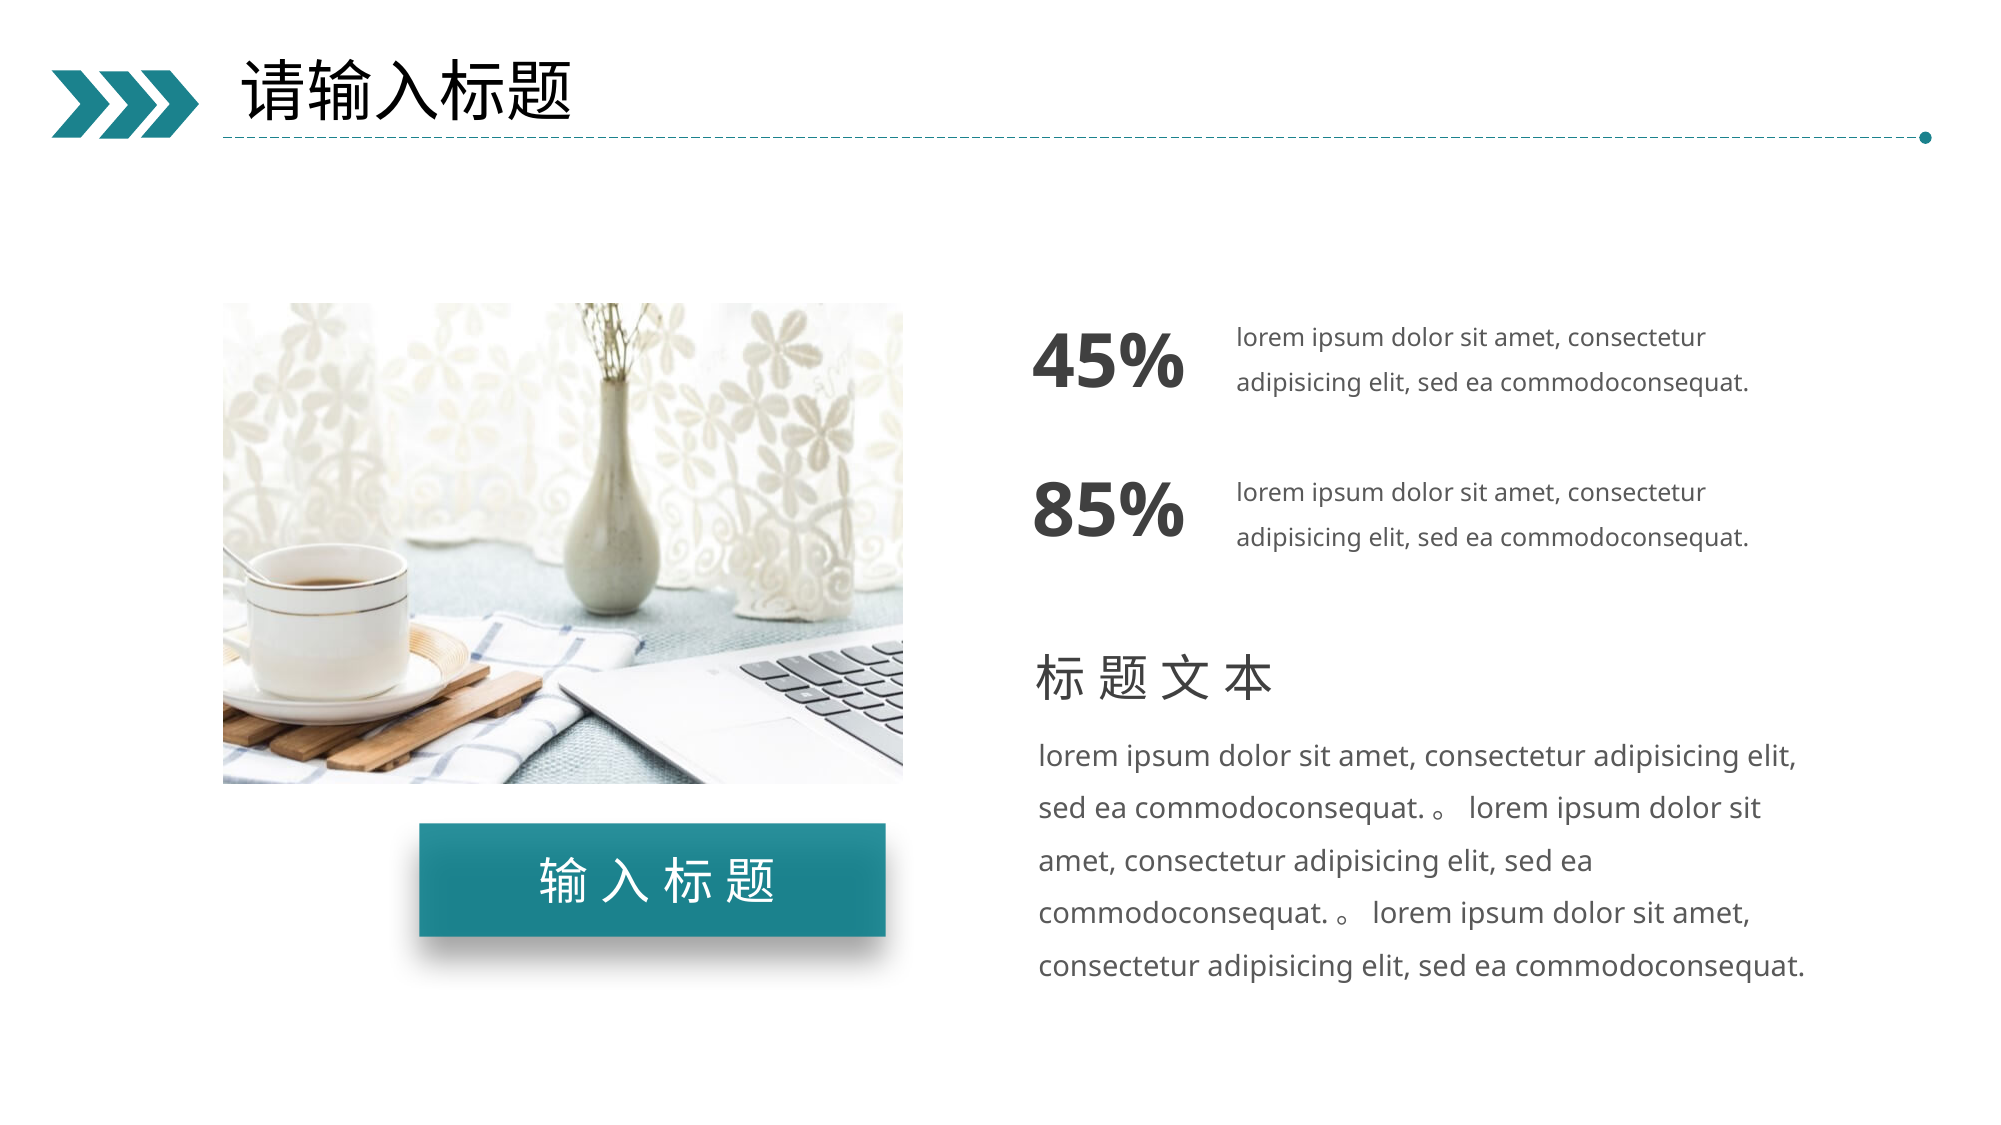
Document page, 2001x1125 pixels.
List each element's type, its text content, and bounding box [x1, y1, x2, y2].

text_box [418, 822, 887, 938]
text_box [49, 69, 112, 139]
text_box [96, 70, 159, 140]
text_box 标题文本 [1021, 639, 1521, 715]
text_box lorem ipsum dolor sit amet, consectetur adipisicing elit, sed ea commodoconsequat. [1221, 453, 1820, 559]
text_box lorem ipsum dolor sit amet, consectetur adipisicing elit, sed ea commodoconsequat.。lorem ipsum dolor sit amet, consectetur adipisicing elit, sed ea commodoconsequat.。lorem ipsum dolor sit amet, consectetur adipisicing elit, sed ea commodoconsequat. [1023, 712, 1832, 990]
text_box 请输入标题 [225, 41, 589, 137]
text_box 输入标题 [523, 842, 1024, 917]
text_box [138, 69, 201, 139]
picture [223, 303, 903, 784]
text_box 85% [1002, 462, 1271, 562]
text_box lorem ipsum dolor sit amet, consectetur adipisicing elit, sed ea commodoconsequat. [1221, 298, 1820, 404]
text_box 45% [1002, 313, 1271, 413]
